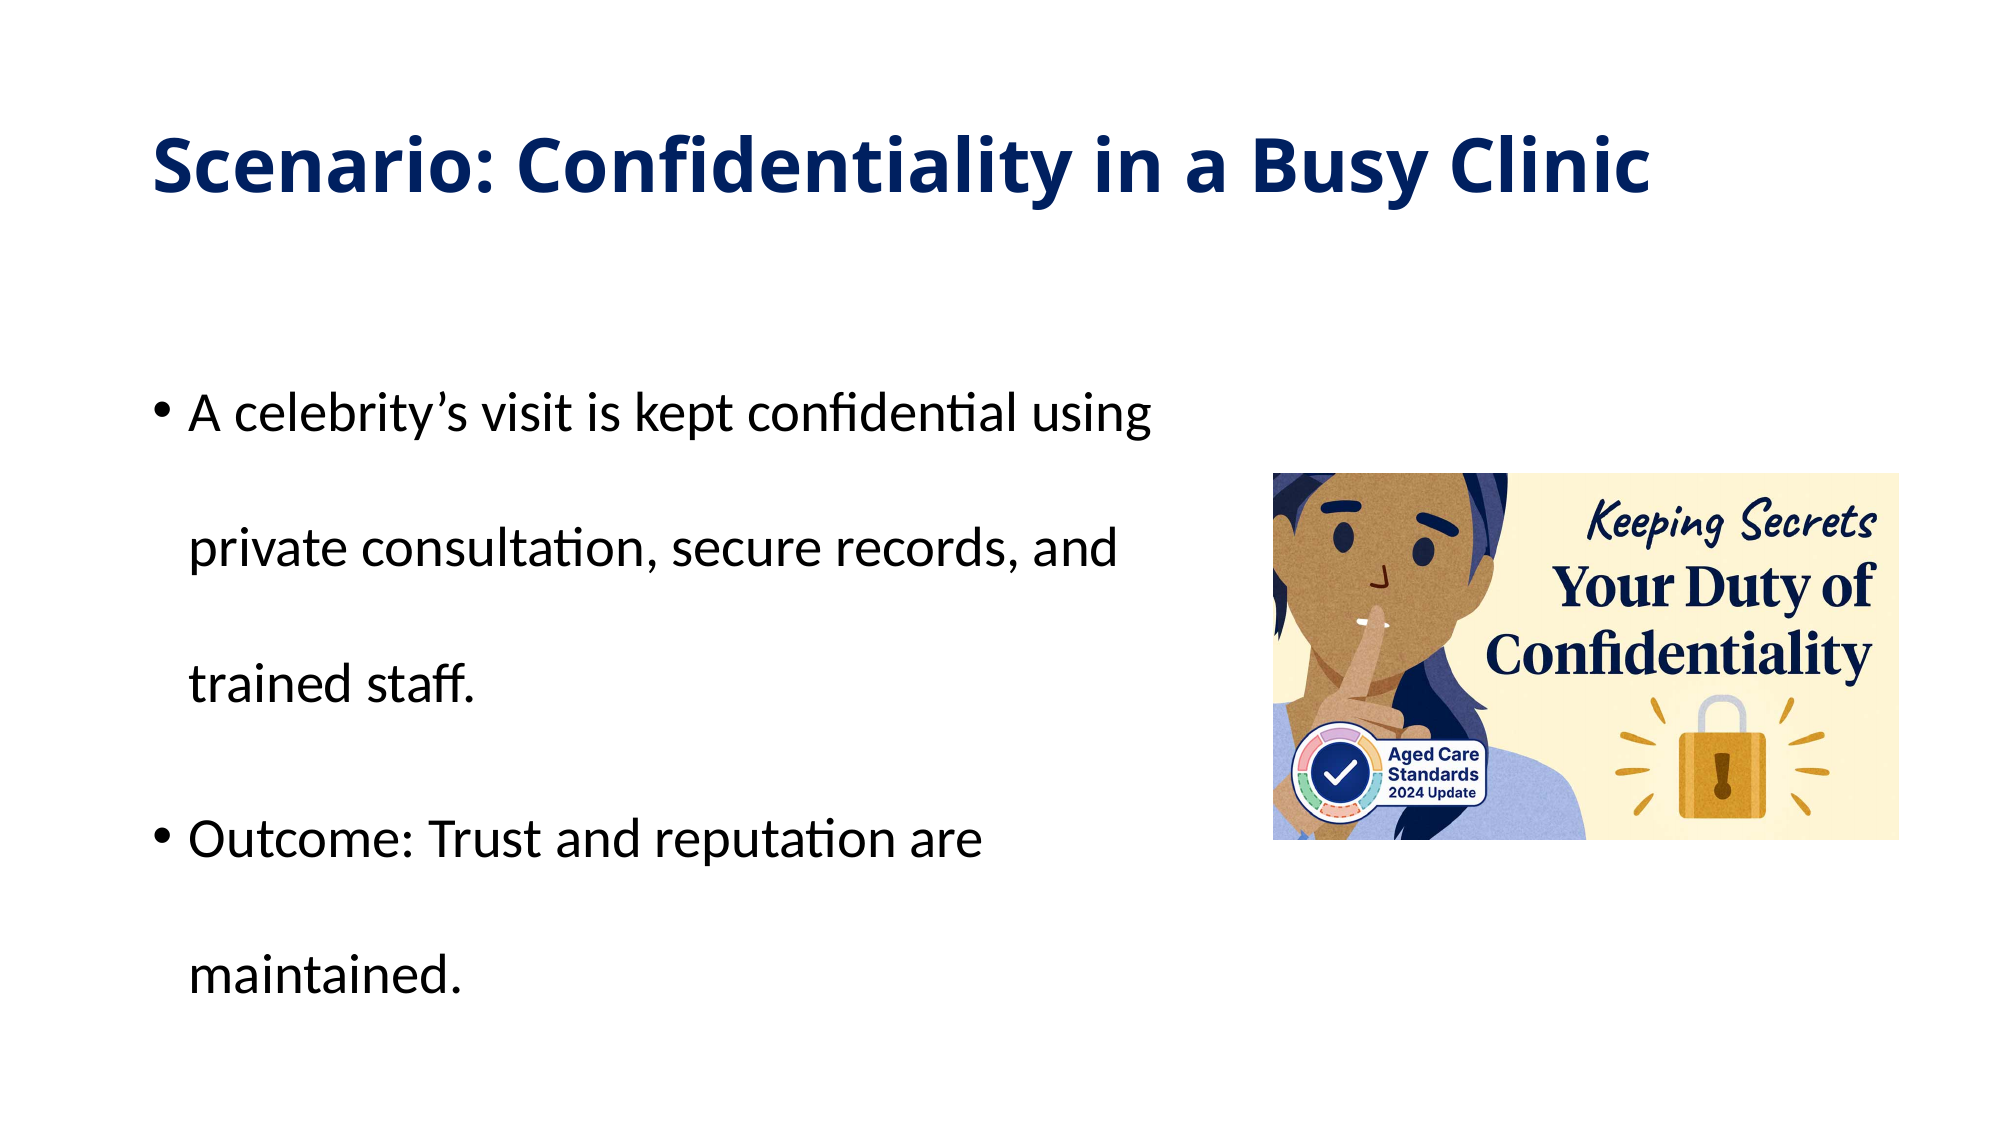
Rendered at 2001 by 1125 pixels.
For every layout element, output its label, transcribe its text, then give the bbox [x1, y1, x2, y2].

list A celebrity’s visit is kept confidential using private consultation, secure records, and trained staff. Outcome: Trust and reputation are maintained. [137, 299, 1211, 1014]
title Scenario: Confidentiality in a Busy Clinic [137, 59, 1863, 278]
picture [1273, 473, 1899, 840]
